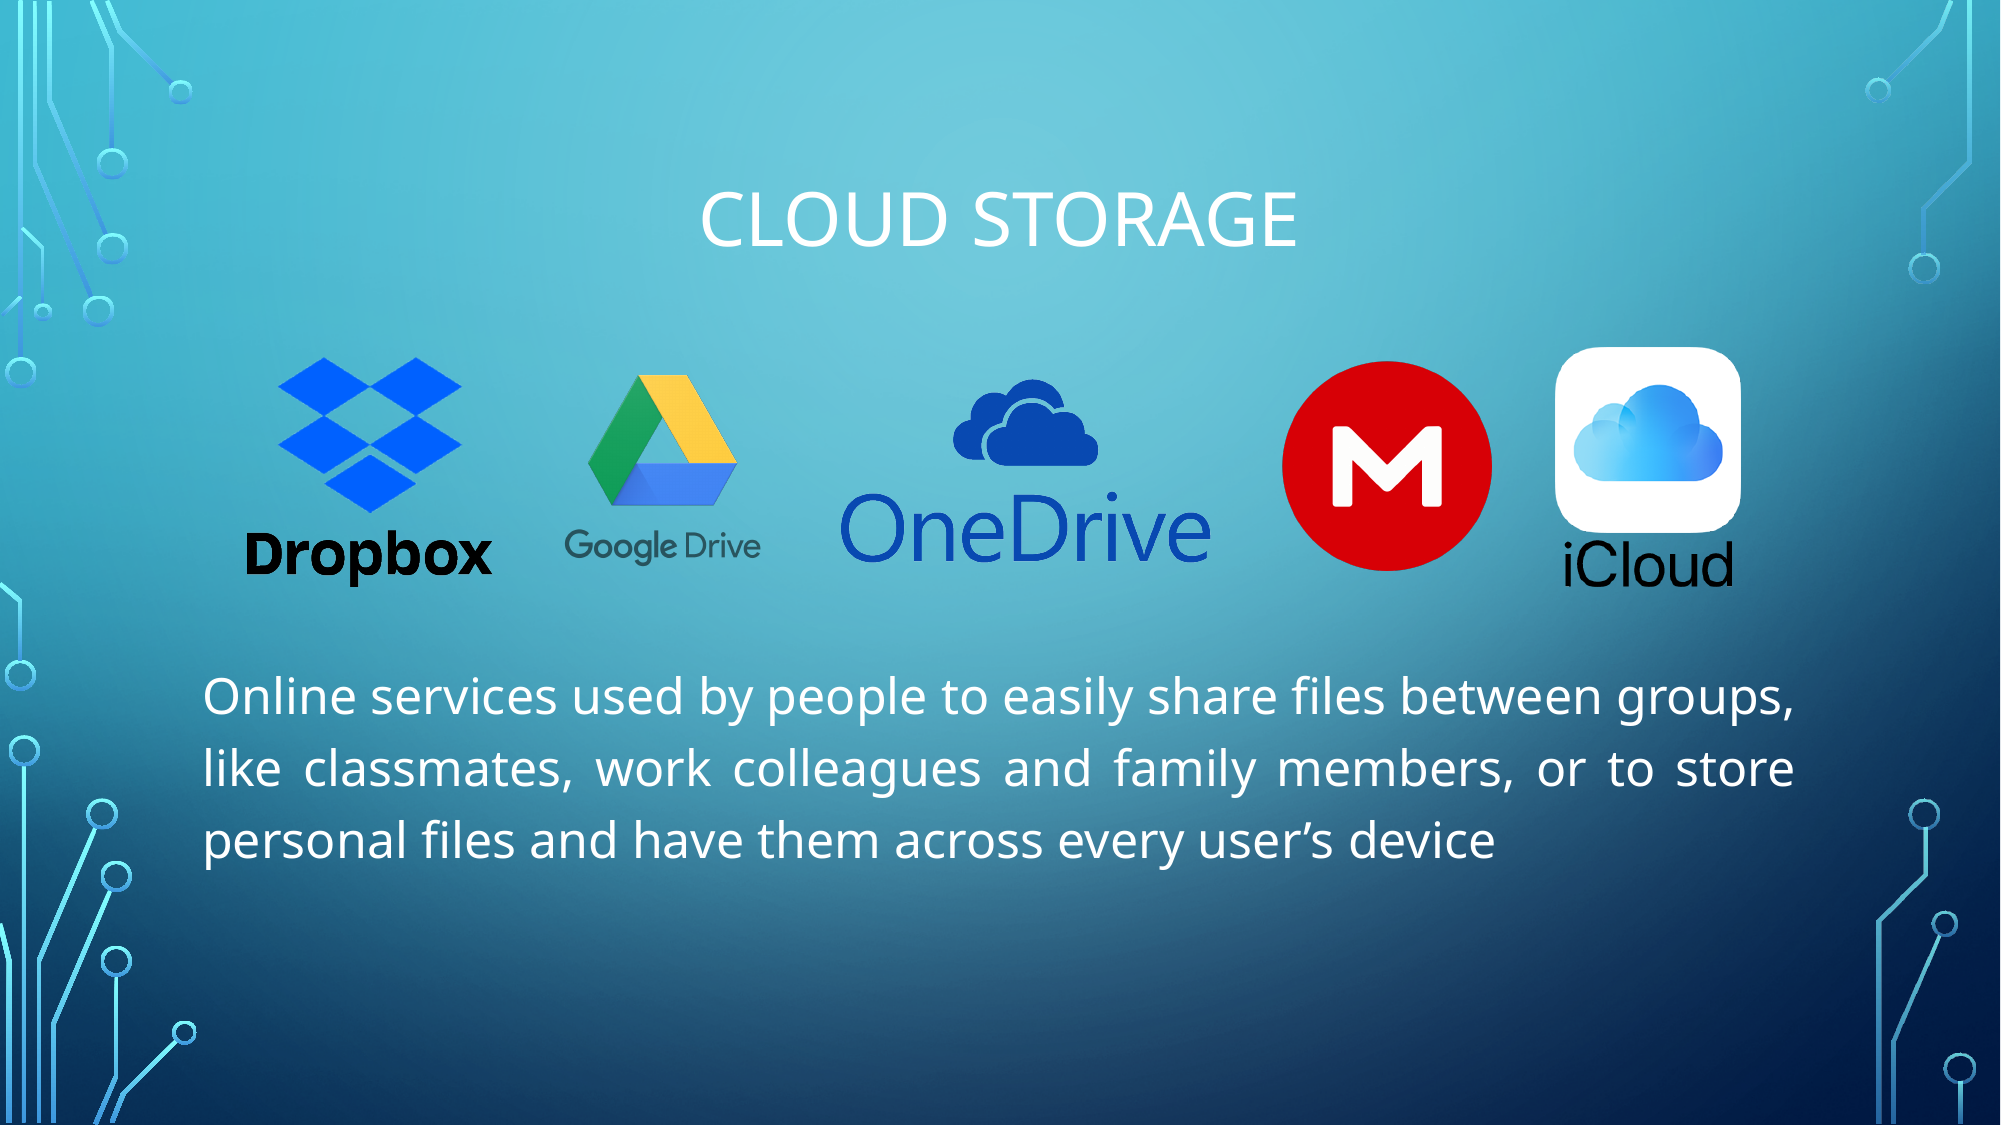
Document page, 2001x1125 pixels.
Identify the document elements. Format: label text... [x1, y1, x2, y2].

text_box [247, 356, 493, 588]
title Cloud storage [187, 101, 1813, 344]
picture [1554, 347, 1741, 588]
picture [1255, 335, 1518, 598]
picture [832, 371, 1219, 573]
list Online services used by people to easily share files between groups, like classmates, work colleagues and family members, or to store personal files and have them across every user’s device [187, 645, 1813, 950]
picture [529, 340, 795, 592]
